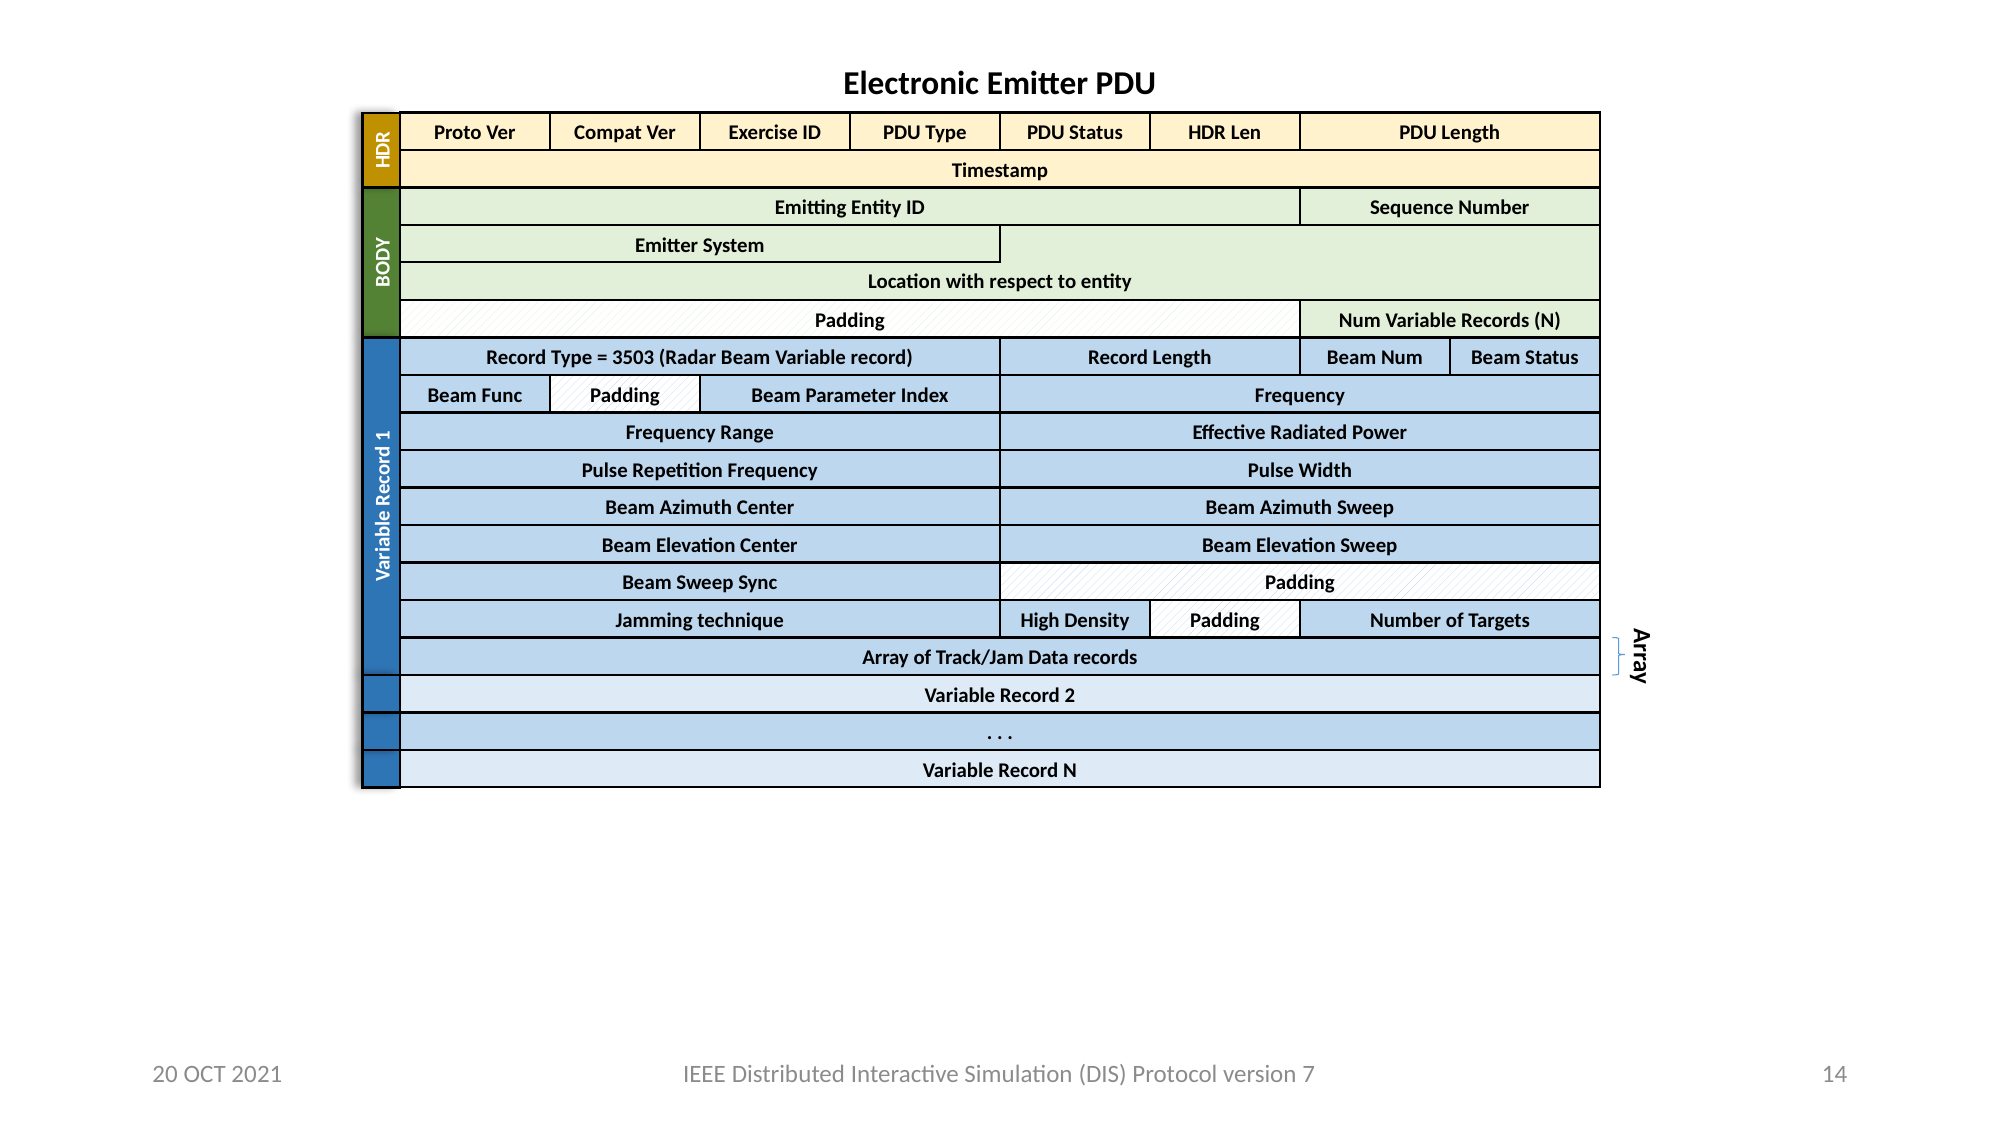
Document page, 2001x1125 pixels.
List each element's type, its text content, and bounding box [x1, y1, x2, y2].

text_box Pulse Width [1001, 449, 1601, 486]
text_box Beam Status [1451, 336, 1601, 374]
text_box Effective Radiated Power [999, 411, 1601, 449]
text_box Padding [1149, 599, 1301, 638]
text_box PDU Length [1299, 111, 1601, 149]
text_box Pulse Repetition Frequency [399, 449, 1001, 486]
text_box Frequency [999, 374, 1601, 411]
text_box Variable Record N [401, 751, 1601, 788]
text_box . . . [401, 711, 1601, 751]
text_box Padding [999, 561, 1601, 599]
text_box Frequency Range [399, 411, 999, 449]
text_box Emitting Entity ID [401, 186, 1301, 226]
text_box Beam Azimuth Sweep [1001, 486, 1601, 524]
text_box BODY [361, 189, 401, 337]
text_box [1612, 636, 1625, 676]
text_box Variable Record 1 [361, 337, 401, 673]
text_box Padding [401, 299, 1301, 336]
text_box Location with respect to entity [401, 226, 1601, 299]
text_box Record Type = 3503 (Radar Beam Variable record) [401, 336, 999, 374]
text_box Padding [551, 374, 699, 411]
text_box Jamming technique [399, 599, 999, 636]
text_box Beam Elevation Sweep [999, 524, 1601, 561]
text_box Beam Func [399, 374, 551, 411]
text_box Num Variable Records (N) [1301, 299, 1601, 336]
text_box [361, 751, 401, 789]
text_box Array [1624, 611, 1664, 701]
text_box PDU Status [999, 111, 1149, 149]
footer IEEE Distributed Interactive Simulation (DIS) Protocol version 7 [662, 1042, 1338, 1103]
text_box Beam Parameter Index [699, 374, 999, 411]
text_box Record Length [999, 336, 1299, 374]
text_box HDR [361, 112, 401, 189]
text_box Beam Sweep Sync [399, 561, 999, 599]
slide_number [137, 1042, 588, 1103]
text_box [361, 714, 401, 751]
text_box Emitter System [399, 224, 1001, 263]
text_box [361, 674, 401, 714]
text_box Electronic Emitter PDU [699, 61, 1301, 101]
text_box Sequence Number [1301, 186, 1601, 226]
text_box Proto Ver [399, 111, 549, 149]
text_box PDU Type [849, 111, 999, 149]
text_box Number of Targets [1301, 599, 1601, 636]
text_box Beam Azimuth Center [399, 486, 1001, 524]
text_box Compat Ver [549, 111, 699, 149]
text_box Timestamp [401, 149, 1601, 186]
text_box HDR Len [1149, 111, 1299, 149]
text_box Exercise ID [699, 111, 849, 149]
text_box Beam Elevation Center [399, 524, 999, 561]
text_box Array of Track/Jam Data records [399, 636, 1601, 674]
text_box Beam Num [1299, 336, 1451, 374]
text_box Variable Record 2 [401, 674, 1601, 711]
slide_number 14 [1412, 1042, 1863, 1103]
text_box High Density [999, 599, 1149, 636]
